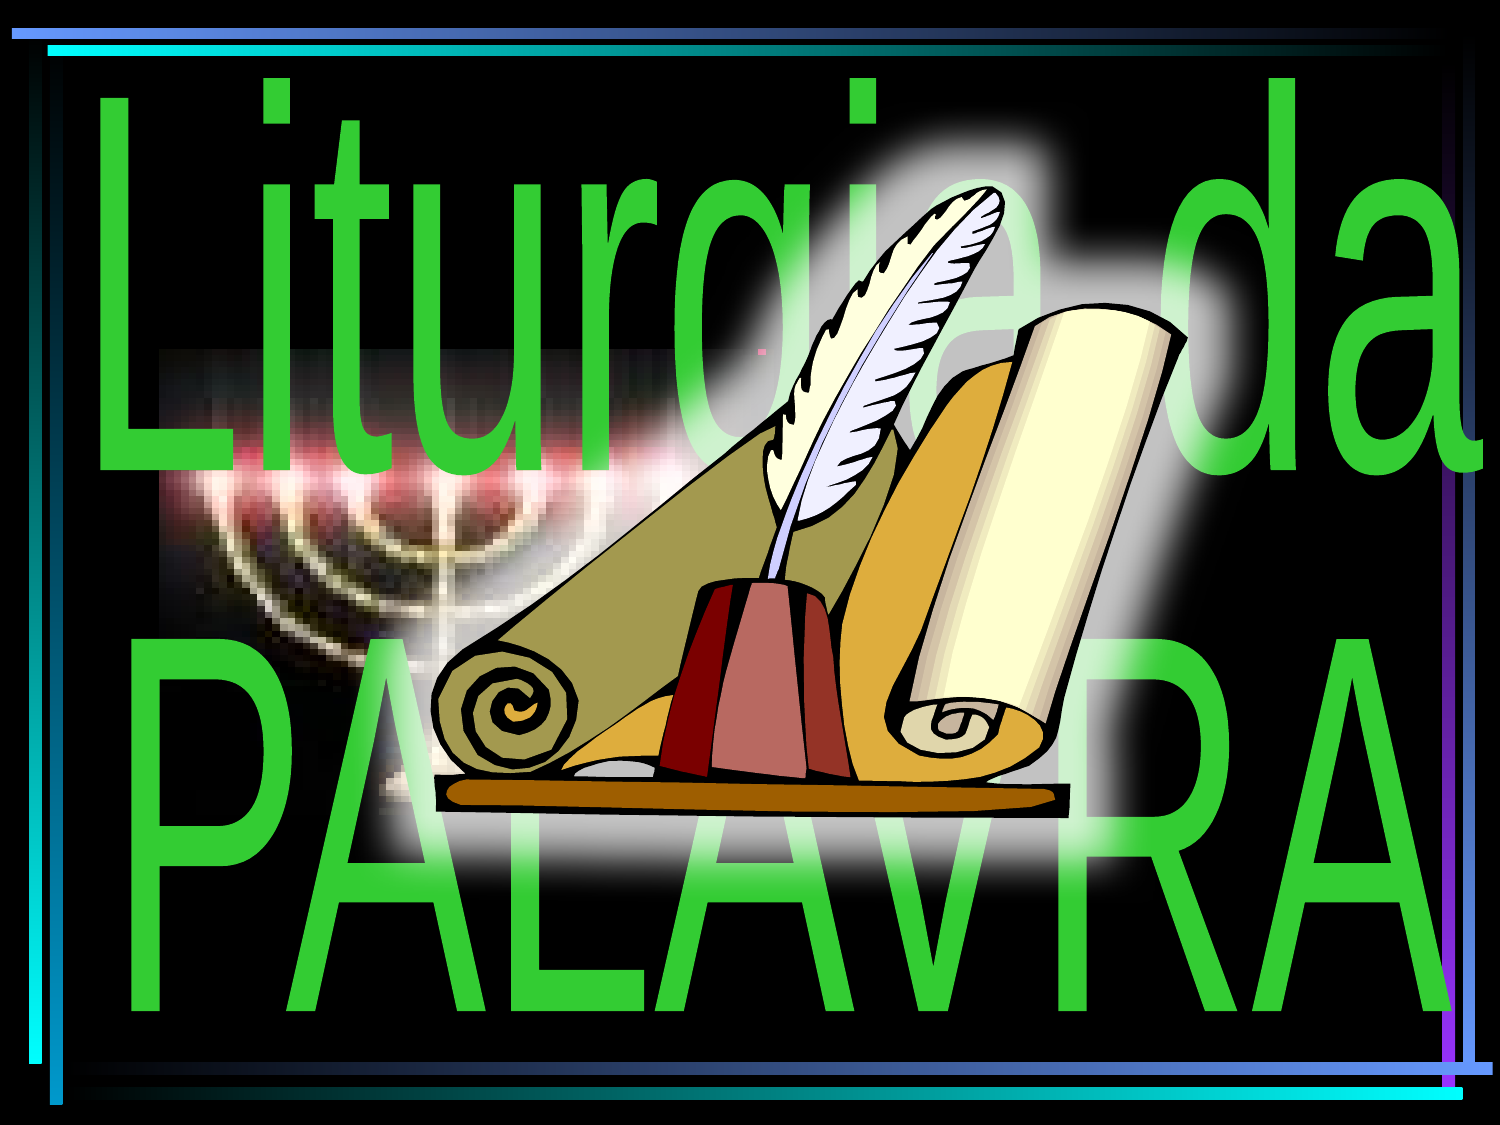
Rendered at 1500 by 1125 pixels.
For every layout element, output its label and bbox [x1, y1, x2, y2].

picture [159, 172, 1200, 820]
